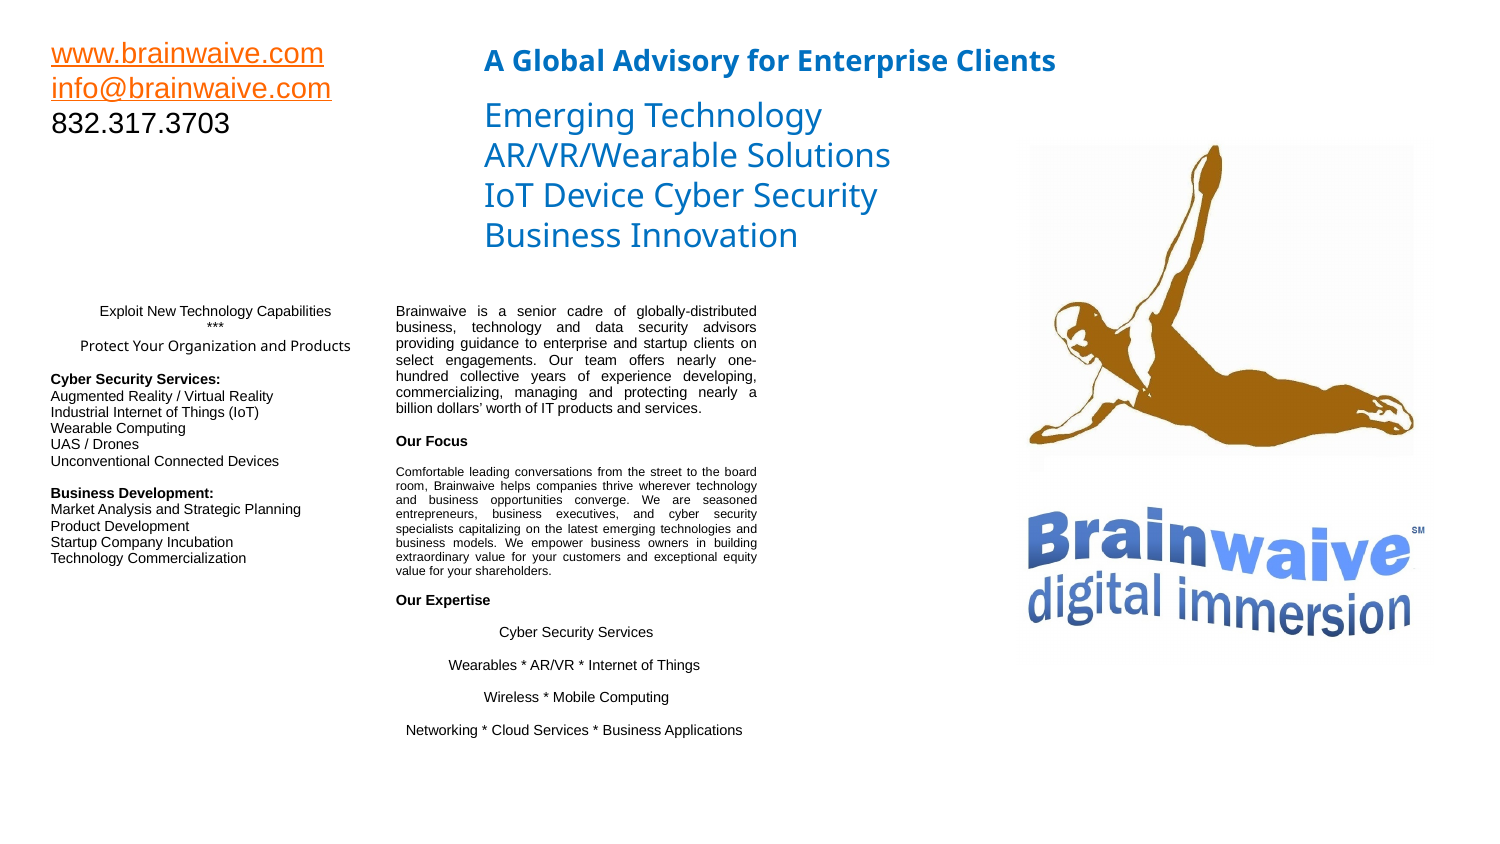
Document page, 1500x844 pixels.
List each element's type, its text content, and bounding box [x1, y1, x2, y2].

picture [1015, 137, 1434, 665]
text_box www.brainwaive.com info@brainwaive.com 832.317.3703 [36, 26, 347, 147]
table_header Exploit New Technology Capabilities *** Protect Your Organization and Products Cyber Security Services: Augmented Reality / Virtual Reality Industrial Internet of Things (IoT) Wearable Computing UAS / Drones Unconventional Connected Devices Business Development: Market Analysis and Strategic Planning Product Development Startup Company Incubation Technology Commercialization [51, 287, 396, 822]
table_header Brainwaive is a senior cadre of globally-distributed business, technology and data security advisors providing guidance to enterprise and startup clients on select engagements. Our team offers nearly one-hundred collective years of experience developing, commercializing, managing and protecting nearly a billion dollars’ worth of IT products and services. Our Focus Comfortable leading conversations from the street to the board room, Brainwaive helps companies thrive wherever technology and business opportunities converge. We are seasoned entrepreneurs, business executives, and cyber security specialists capitalizing on the latest emerging technologies and business models. We empower business owners in building extraordinary value for your customers and exceptional equity value for your shareholders. Our Expertise Cyber Security Services Wearables * AR/VR * Internet of Things Wireless * Mobile Computing Networking * Cloud Services * Business Applications [396, 287, 757, 822]
text_box A Global Advisory for Enterprise Clients Emerging Technology AR/VR/Wearable Solutions IoT Device Cyber Security Business Innovation [484, 41, 1058, 254]
